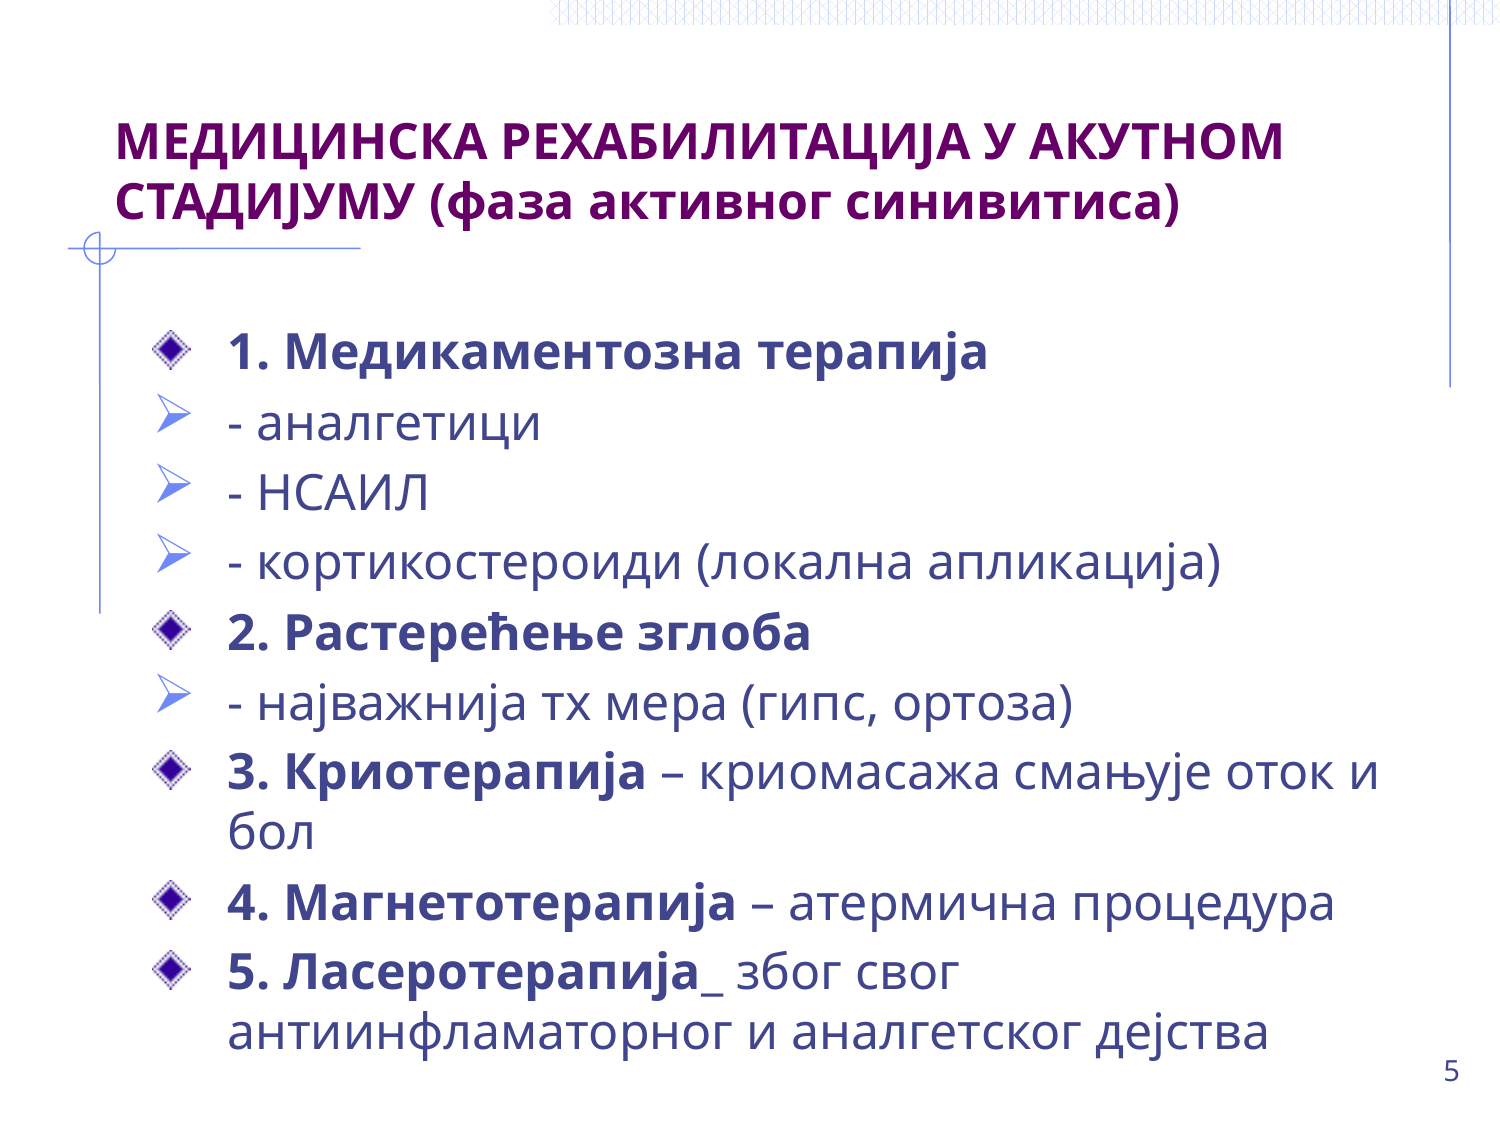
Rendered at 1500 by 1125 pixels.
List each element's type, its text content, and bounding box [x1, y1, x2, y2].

picture [152, 950, 191, 990]
picture [152, 610, 191, 650]
picture [152, 880, 191, 920]
title МЕДИЦИНСКА РЕХАБИЛИТАЦИЈА У АКУТНОМ СТАДИЈУМУ (фаза активног синивитиса) [99, 49, 1376, 238]
picture [152, 330, 191, 370]
slide_number 5 [1162, 1025, 1475, 1100]
picture [152, 750, 191, 790]
list 1. Медикаментозна терапија - аналгетици - НСАИЛ - кортикостероиди (локална апликација) 2. Растерећење зглоба - најважнија тх мера (гипс, ортоза) 3. Криотерапија – криомасажа смањује оток и бол 4. Магнетотерапија – атермична процедура 5. Ласеротерапија_ због свог антиинфламаторног и аналгетског дејства [137, 312, 1413, 988]
